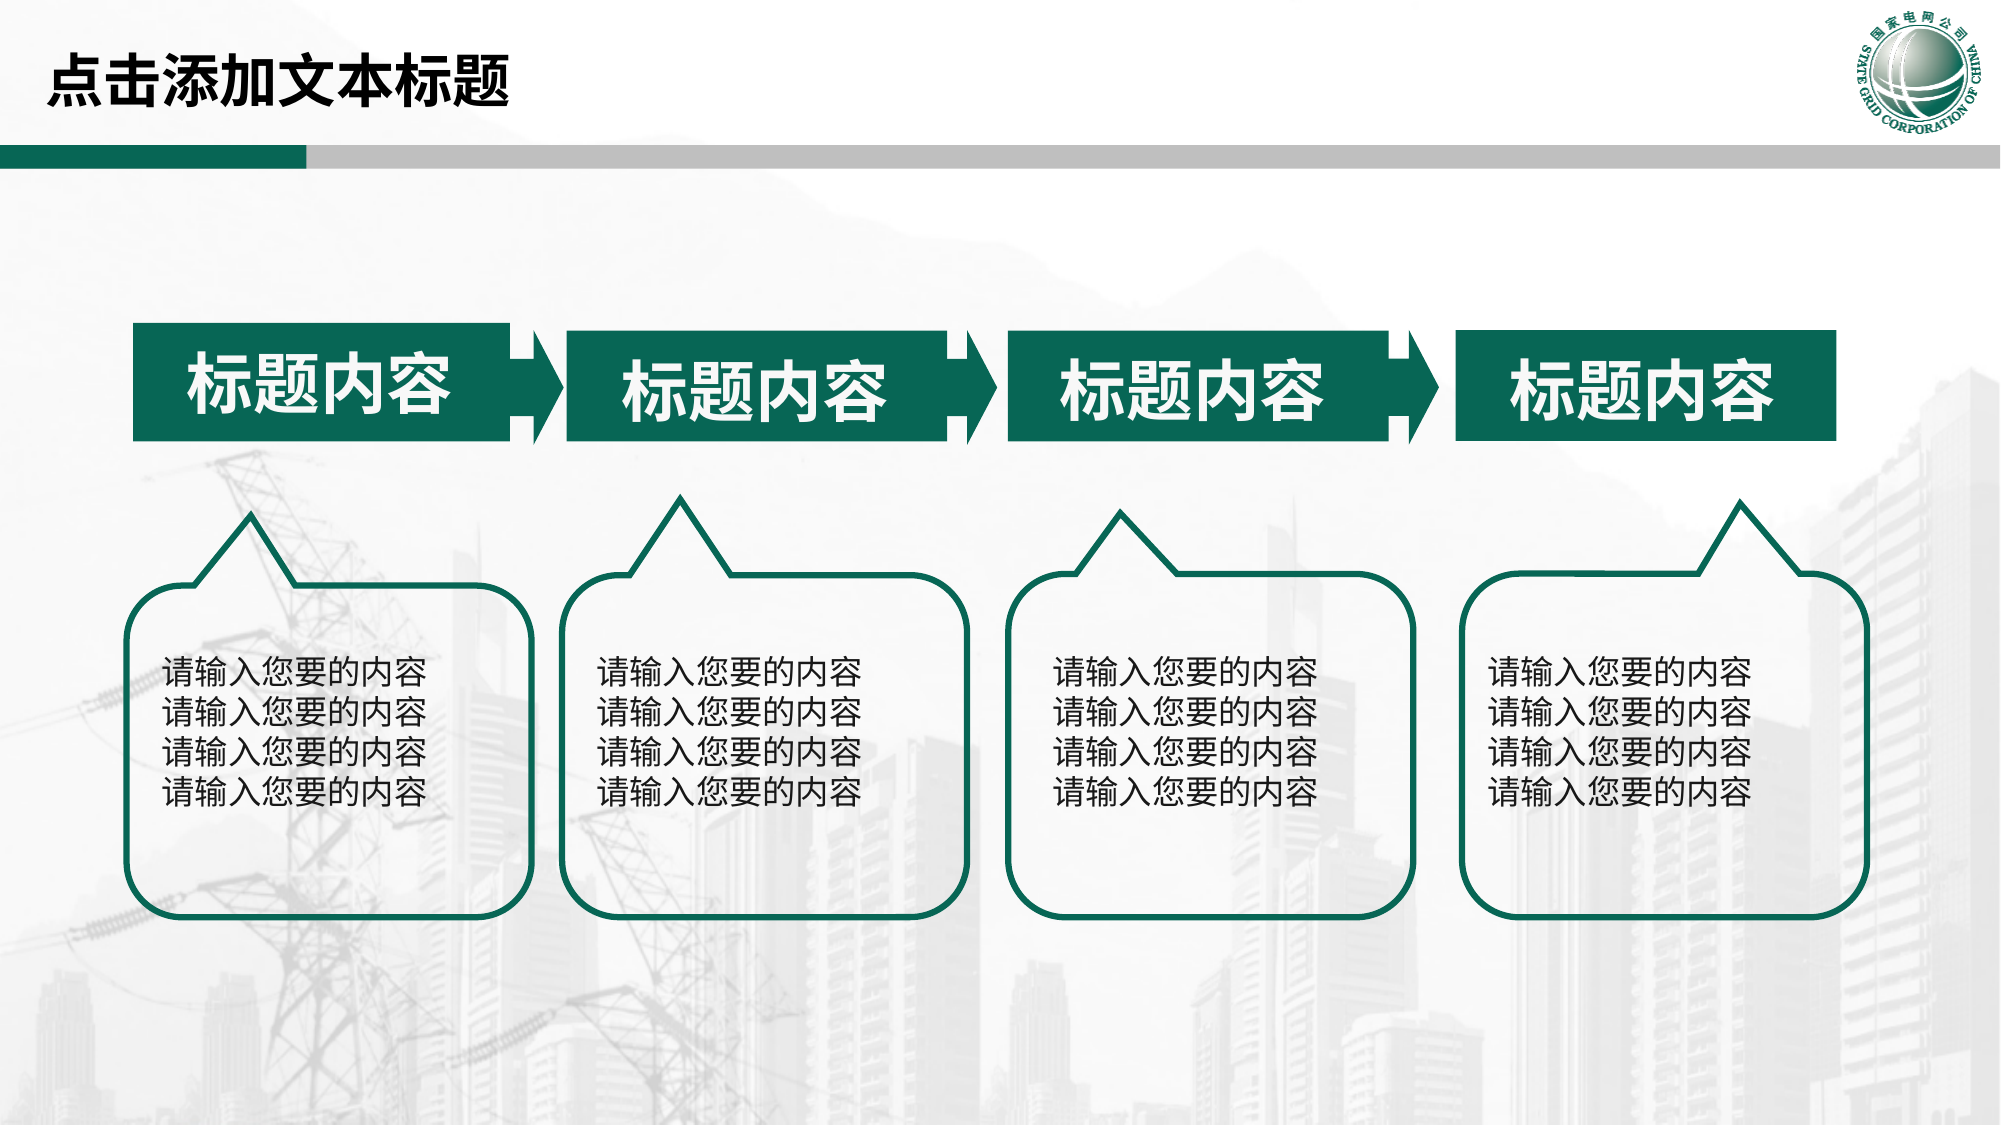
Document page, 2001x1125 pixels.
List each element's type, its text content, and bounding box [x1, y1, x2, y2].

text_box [1008, 573, 1439, 918]
picture [0, 169, 2001, 1125]
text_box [130, 322, 1837, 445]
text_box 点击添加文本标题 [0, 37, 692, 122]
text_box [1462, 573, 1874, 918]
picture [0, 0, 2001, 145]
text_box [562, 575, 983, 918]
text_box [126, 585, 548, 918]
